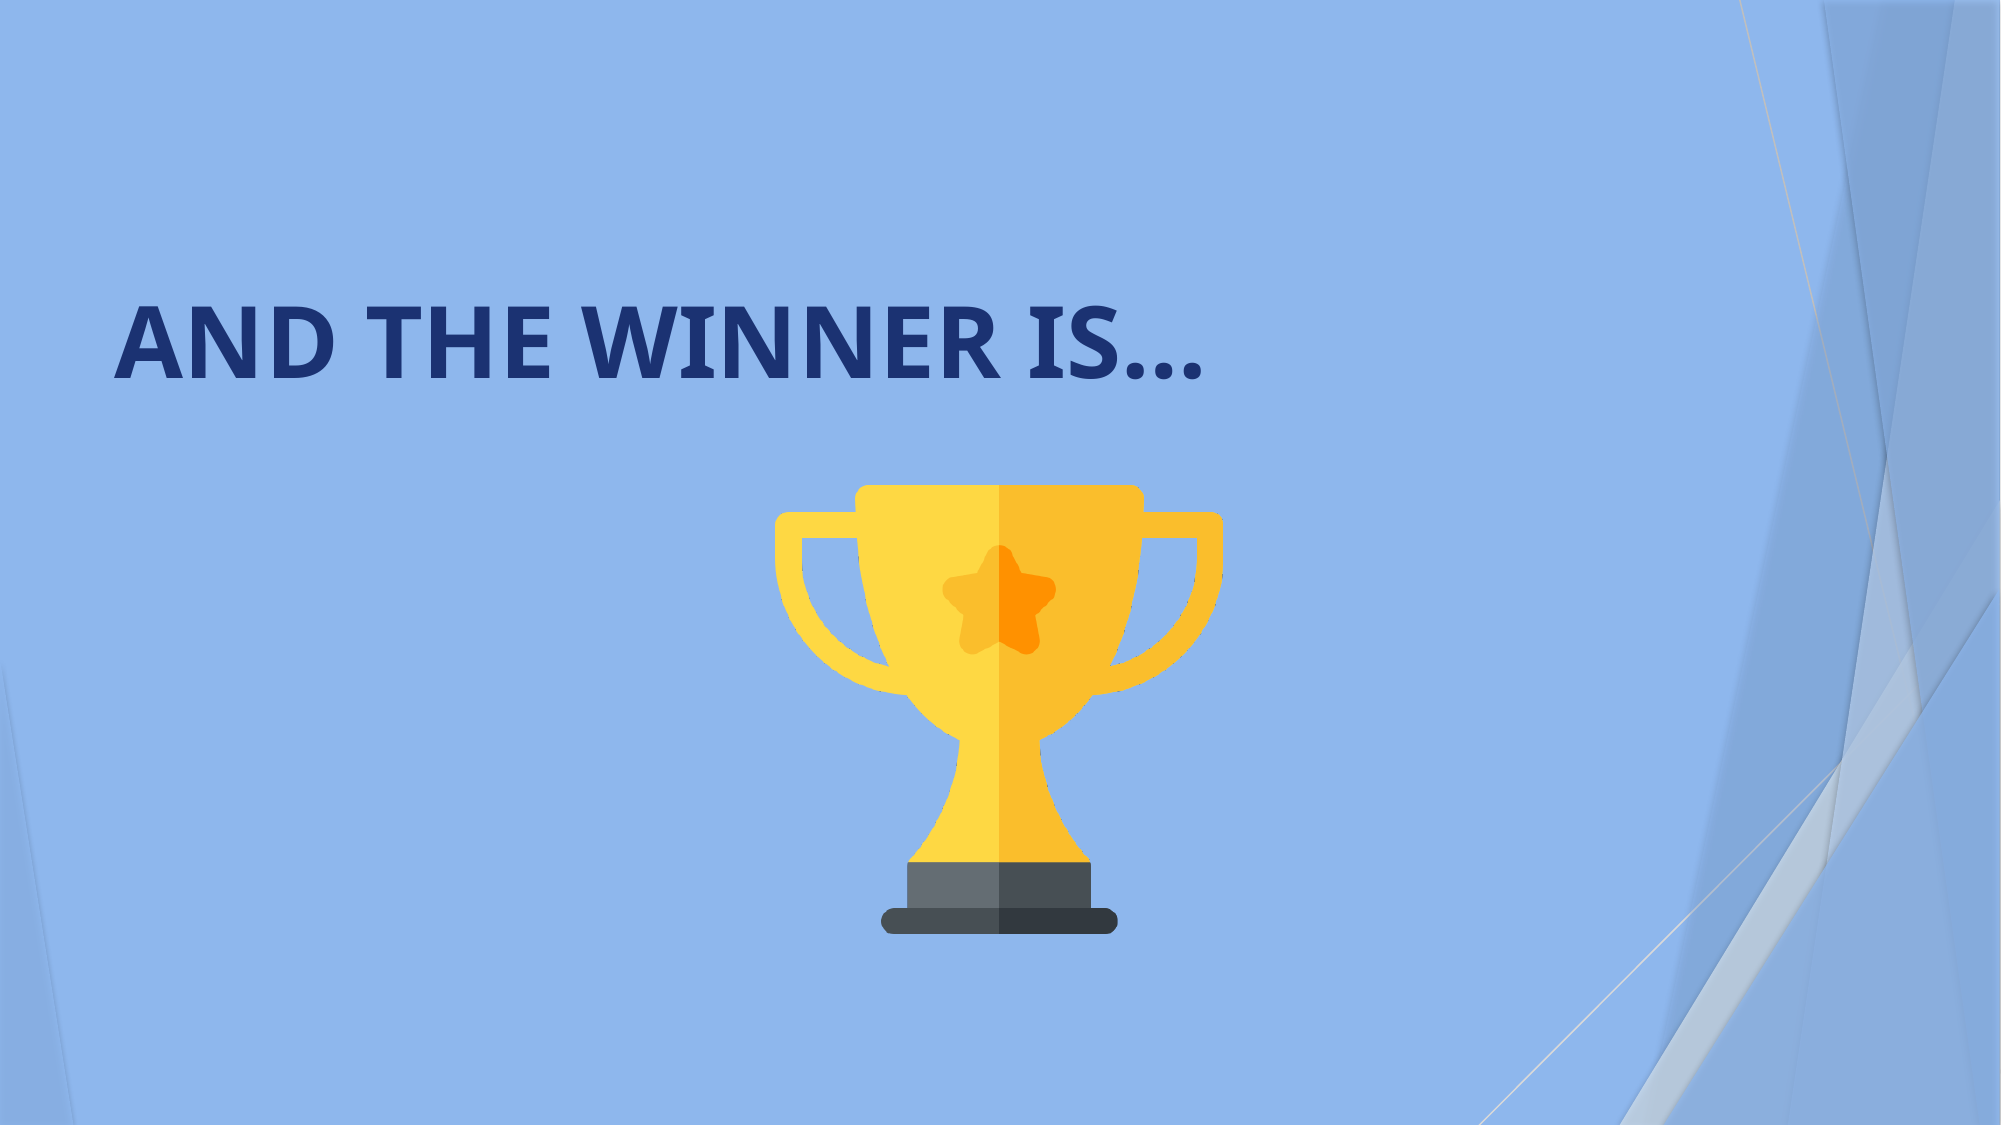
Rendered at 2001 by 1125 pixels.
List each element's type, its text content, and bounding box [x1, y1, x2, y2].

picture [774, 485, 1224, 934]
title AND THE WINNER IS… [99, 95, 1825, 407]
